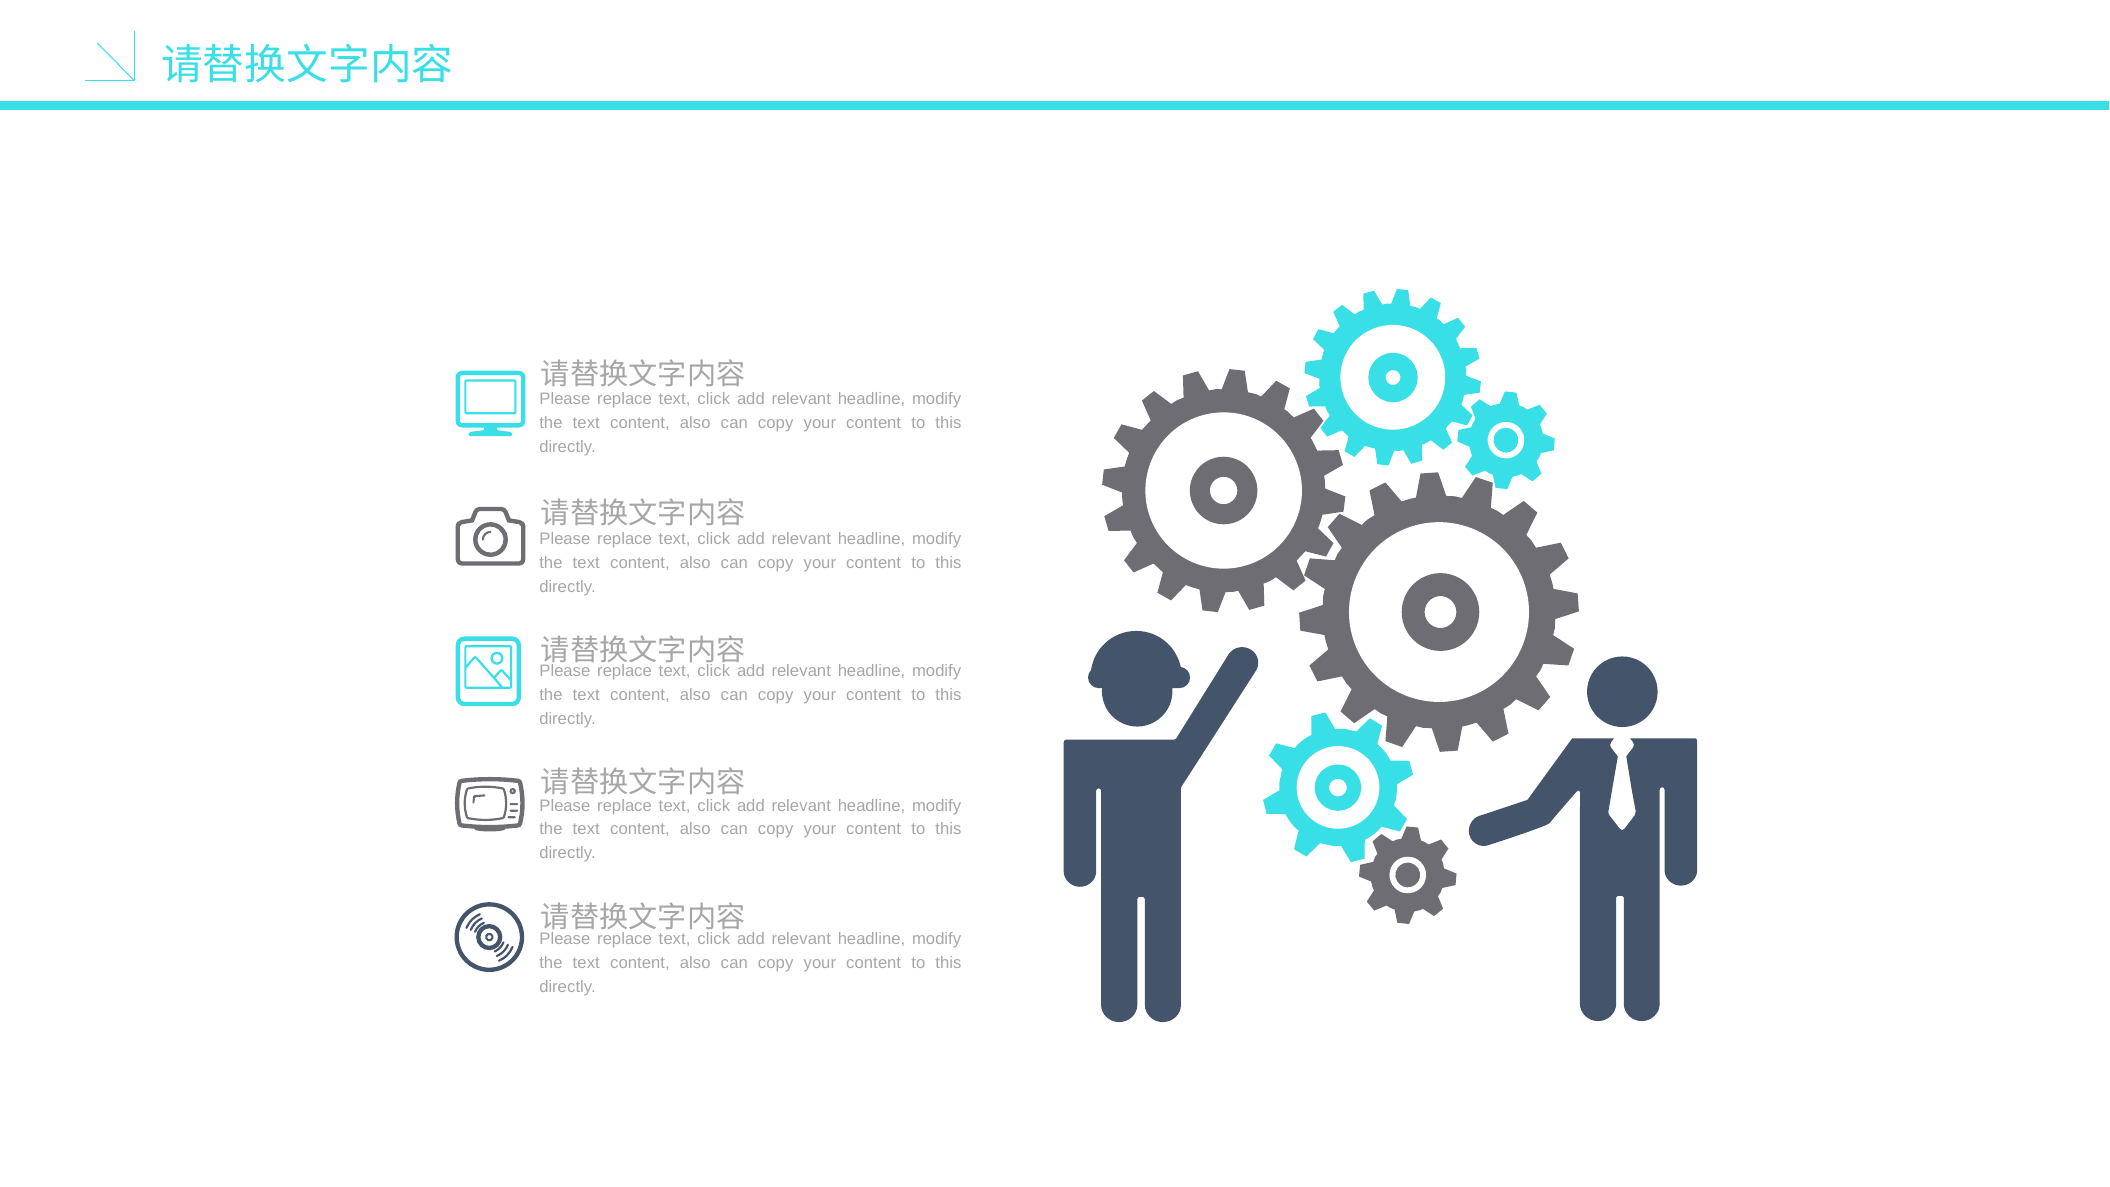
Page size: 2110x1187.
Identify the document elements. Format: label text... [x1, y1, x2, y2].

text_box [1457, 391, 1555, 489]
text_box [1389, 856, 1427, 894]
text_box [1063, 630, 1261, 1023]
text_box [1299, 472, 1579, 752]
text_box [1468, 656, 1698, 1022]
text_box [455, 636, 522, 707]
text_box [1487, 421, 1525, 459]
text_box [539, 348, 963, 457]
text_box [1340, 324, 1446, 430]
text_box [1145, 412, 1302, 569]
text_box [1199, 466, 1248, 515]
text_box [1321, 771, 1355, 804]
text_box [539, 891, 963, 997]
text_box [454, 776, 525, 832]
text_box [1304, 288, 1481, 466]
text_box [455, 506, 526, 566]
text_box [1413, 584, 1468, 640]
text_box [539, 624, 963, 729]
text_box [539, 756, 963, 864]
text_box [1102, 369, 1346, 613]
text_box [455, 370, 526, 437]
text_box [539, 487, 963, 597]
text_box [1263, 712, 1414, 863]
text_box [454, 902, 525, 973]
text_box [1296, 746, 1380, 829]
text_box [1348, 522, 1530, 702]
text_box 请替换文字内容 [145, 22, 500, 94]
text_box [1358, 826, 1457, 924]
text_box [1376, 361, 1410, 394]
